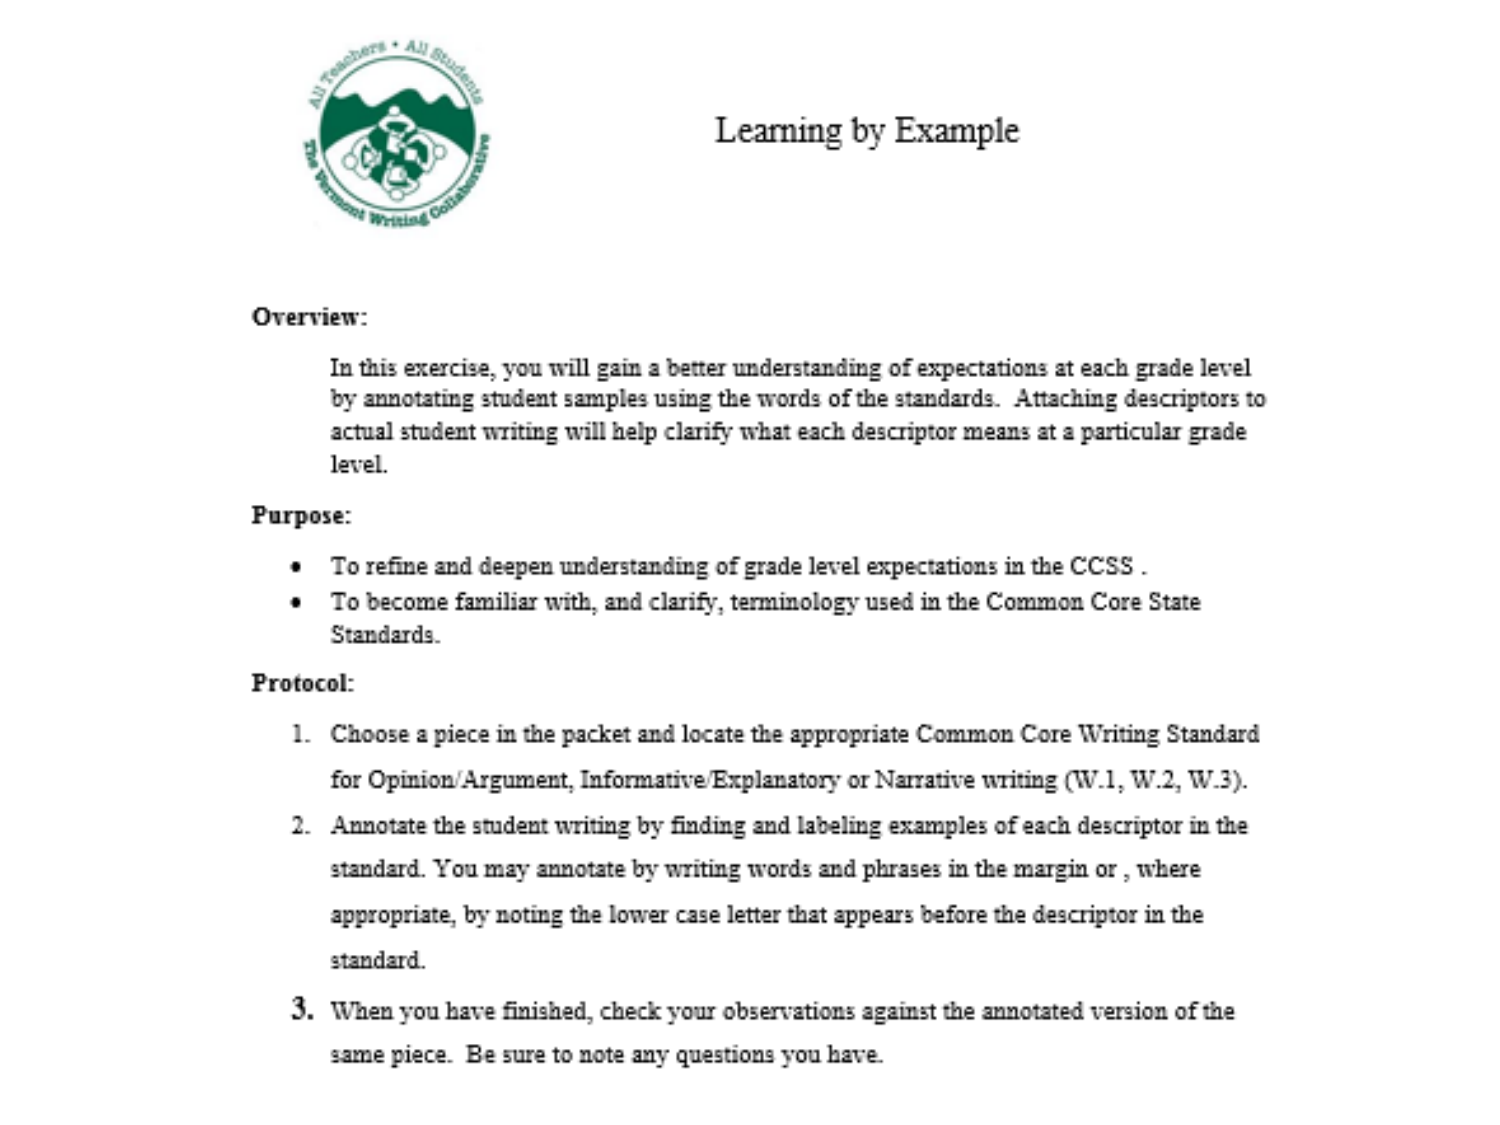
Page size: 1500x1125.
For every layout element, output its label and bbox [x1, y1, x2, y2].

picture [212, 25, 1288, 1099]
